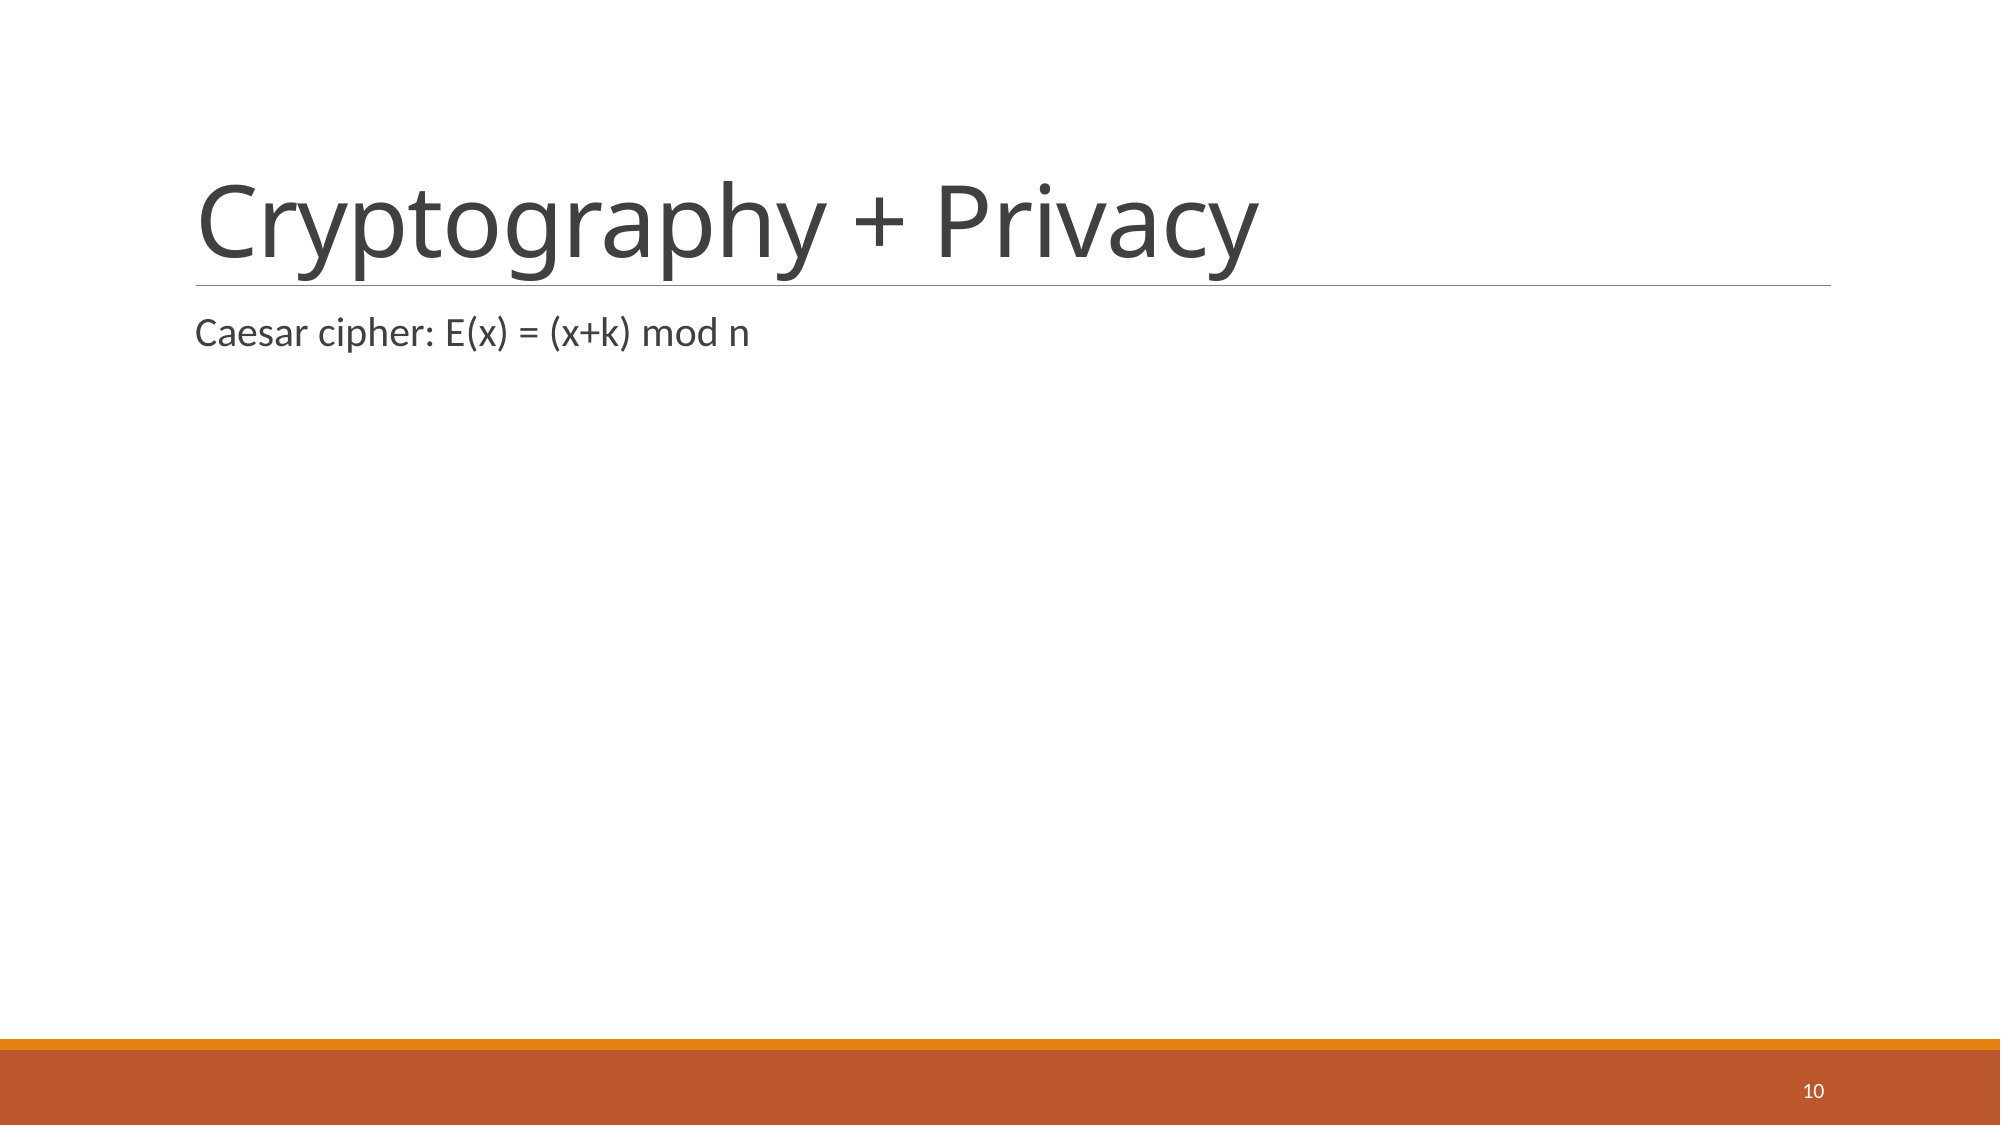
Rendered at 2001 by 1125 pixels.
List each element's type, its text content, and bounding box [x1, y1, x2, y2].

slide_number 10 [1624, 1059, 1840, 1120]
list Caesar cipher: E(x) = (x+k) mod n [180, 302, 1830, 963]
title Cryptography + Privacy [180, 47, 1830, 285]
